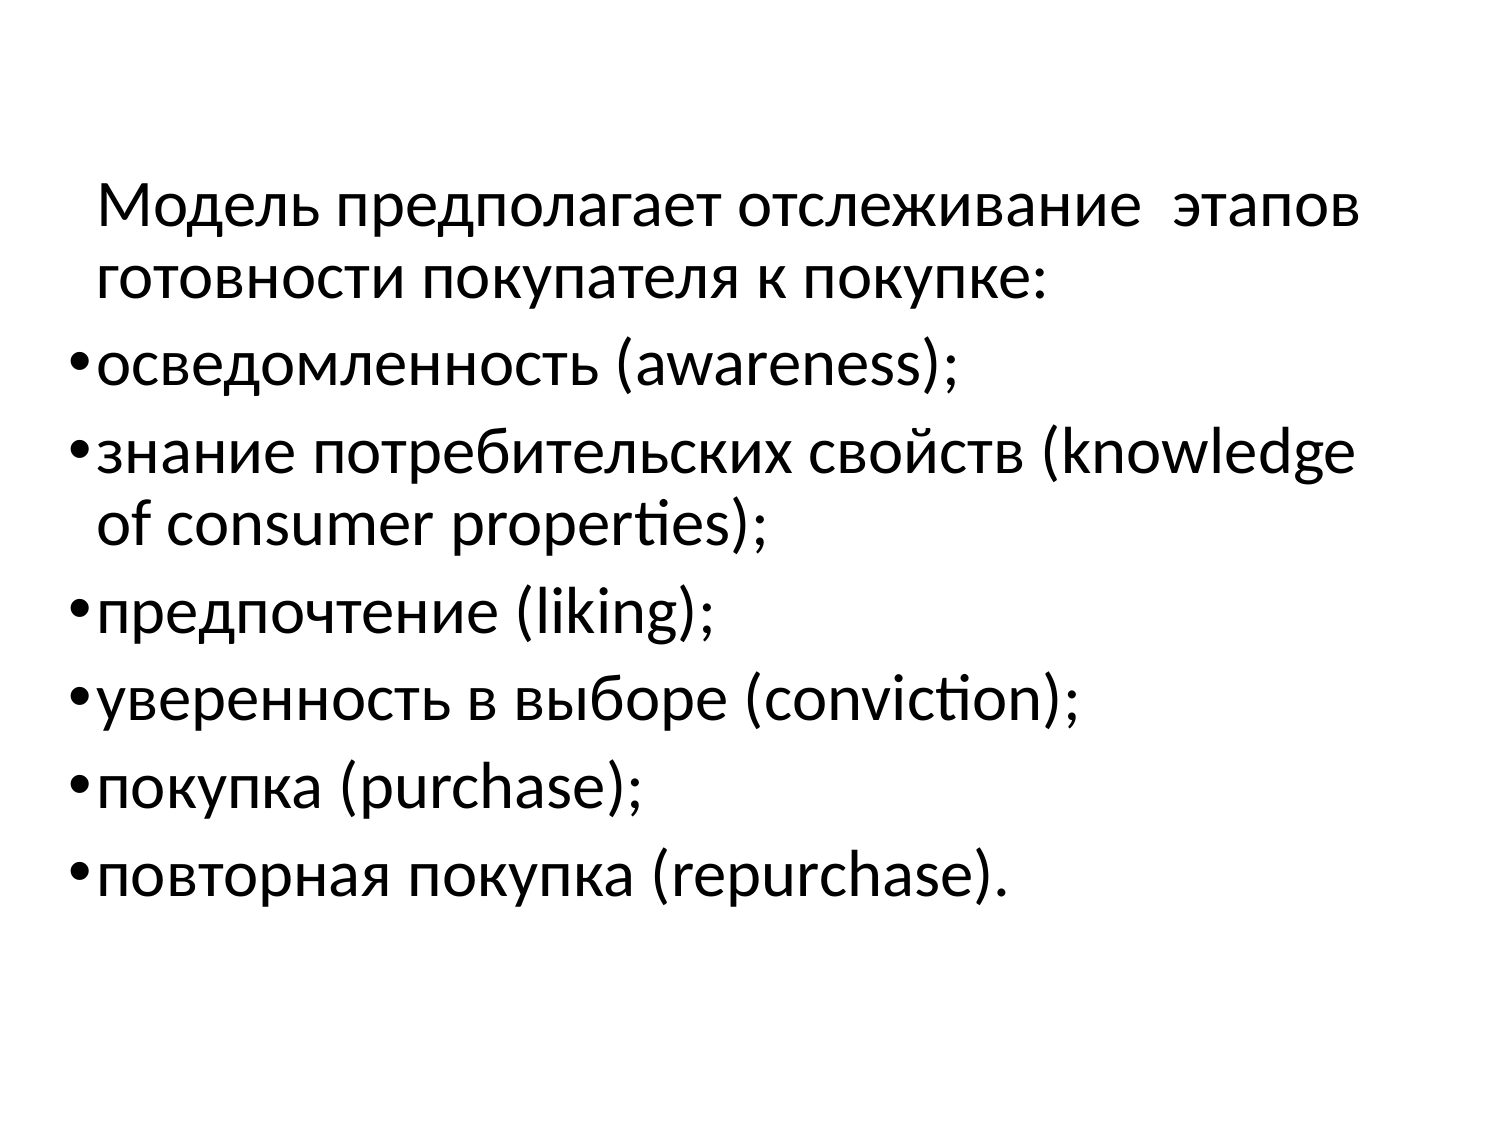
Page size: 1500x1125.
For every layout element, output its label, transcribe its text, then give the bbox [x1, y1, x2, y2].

list Модель предполагает отслеживание этапов готовности покупателя к покупке: осведомленность (awareness); знание потребительских свойств (knowledge of consumer properties); предпочтение (liking); уверенность в выборе (conviction); покупка (purchase); повторная покупка (repurchase). [53, 160, 1425, 1079]
